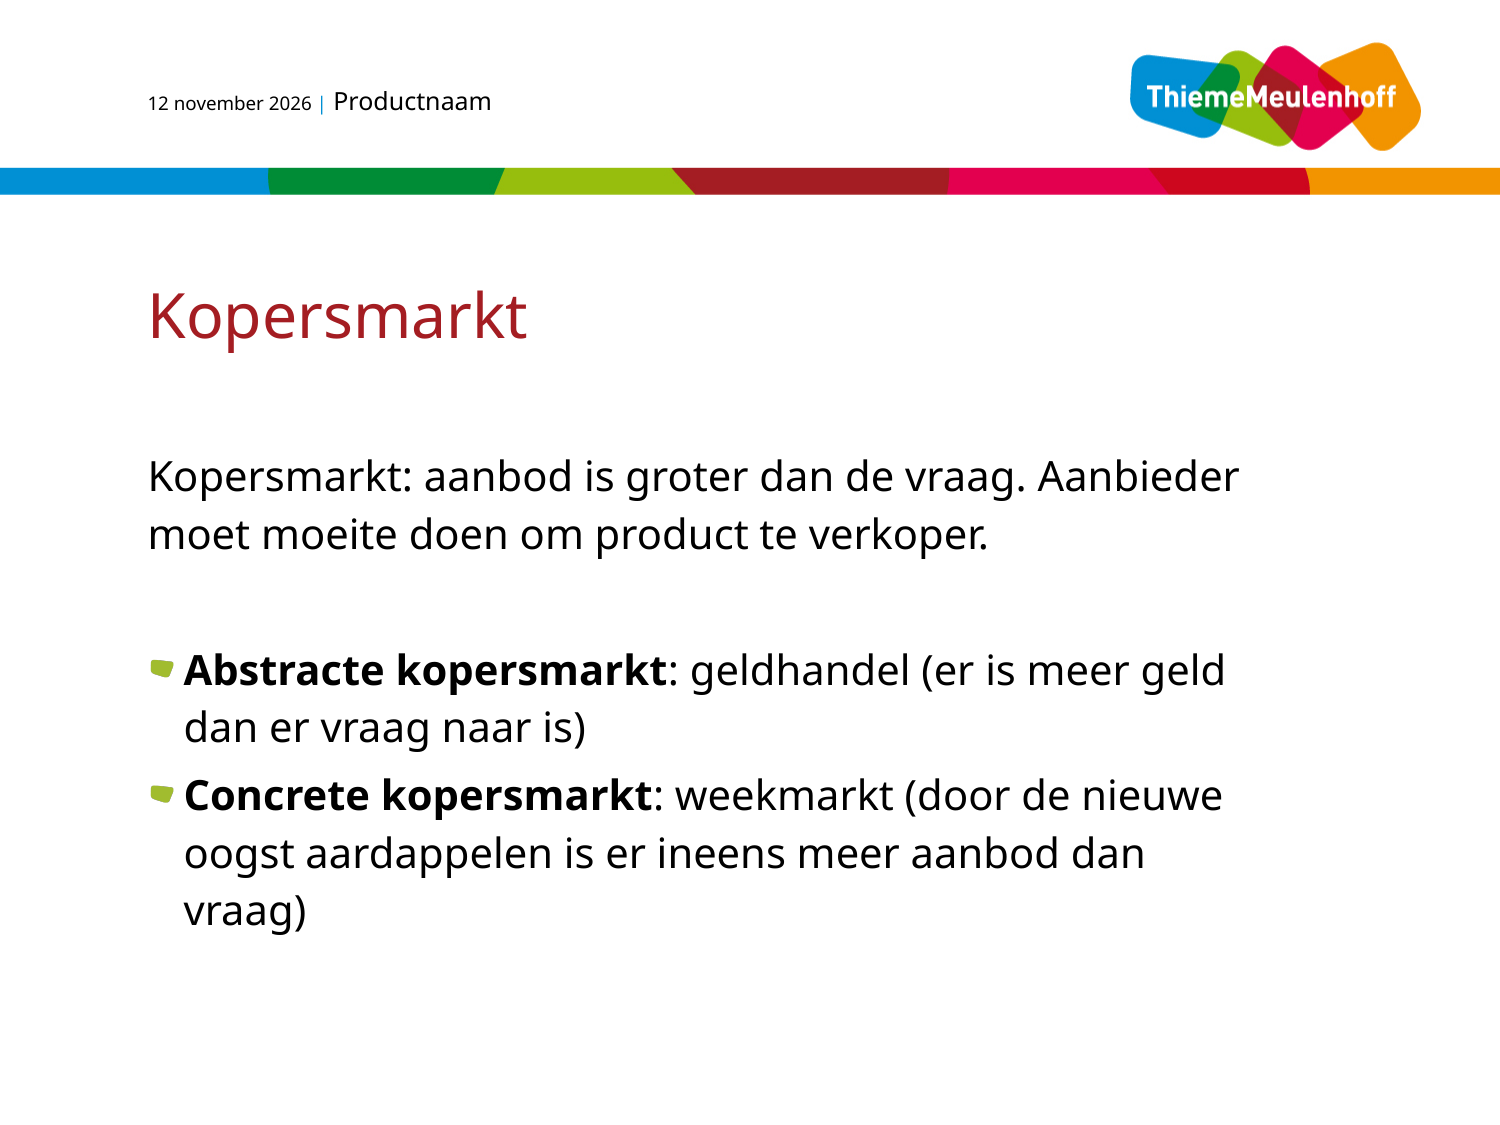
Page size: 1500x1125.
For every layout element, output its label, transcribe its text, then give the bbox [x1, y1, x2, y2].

picture [147, 779, 177, 809]
footer 1 maart 2015 | Productnaam [147, 85, 1081, 138]
title Kopersmarkt [147, 235, 1242, 393]
picture [0, 0, 1500, 208]
picture [147, 653, 177, 684]
list Kopersmarkt: aanbod is groter dan de vraag. Aanbieder moet moeite doen om product te verkoper. Abstracte kopersmarkt: geldhandel (er is meer geld dan er vraag naar is) Concrete kopersmarkt: weekmarkt (door de nieuwe oogst aardappelen is er ineens meer aanbod dan vraag) [147, 442, 1241, 1061]
